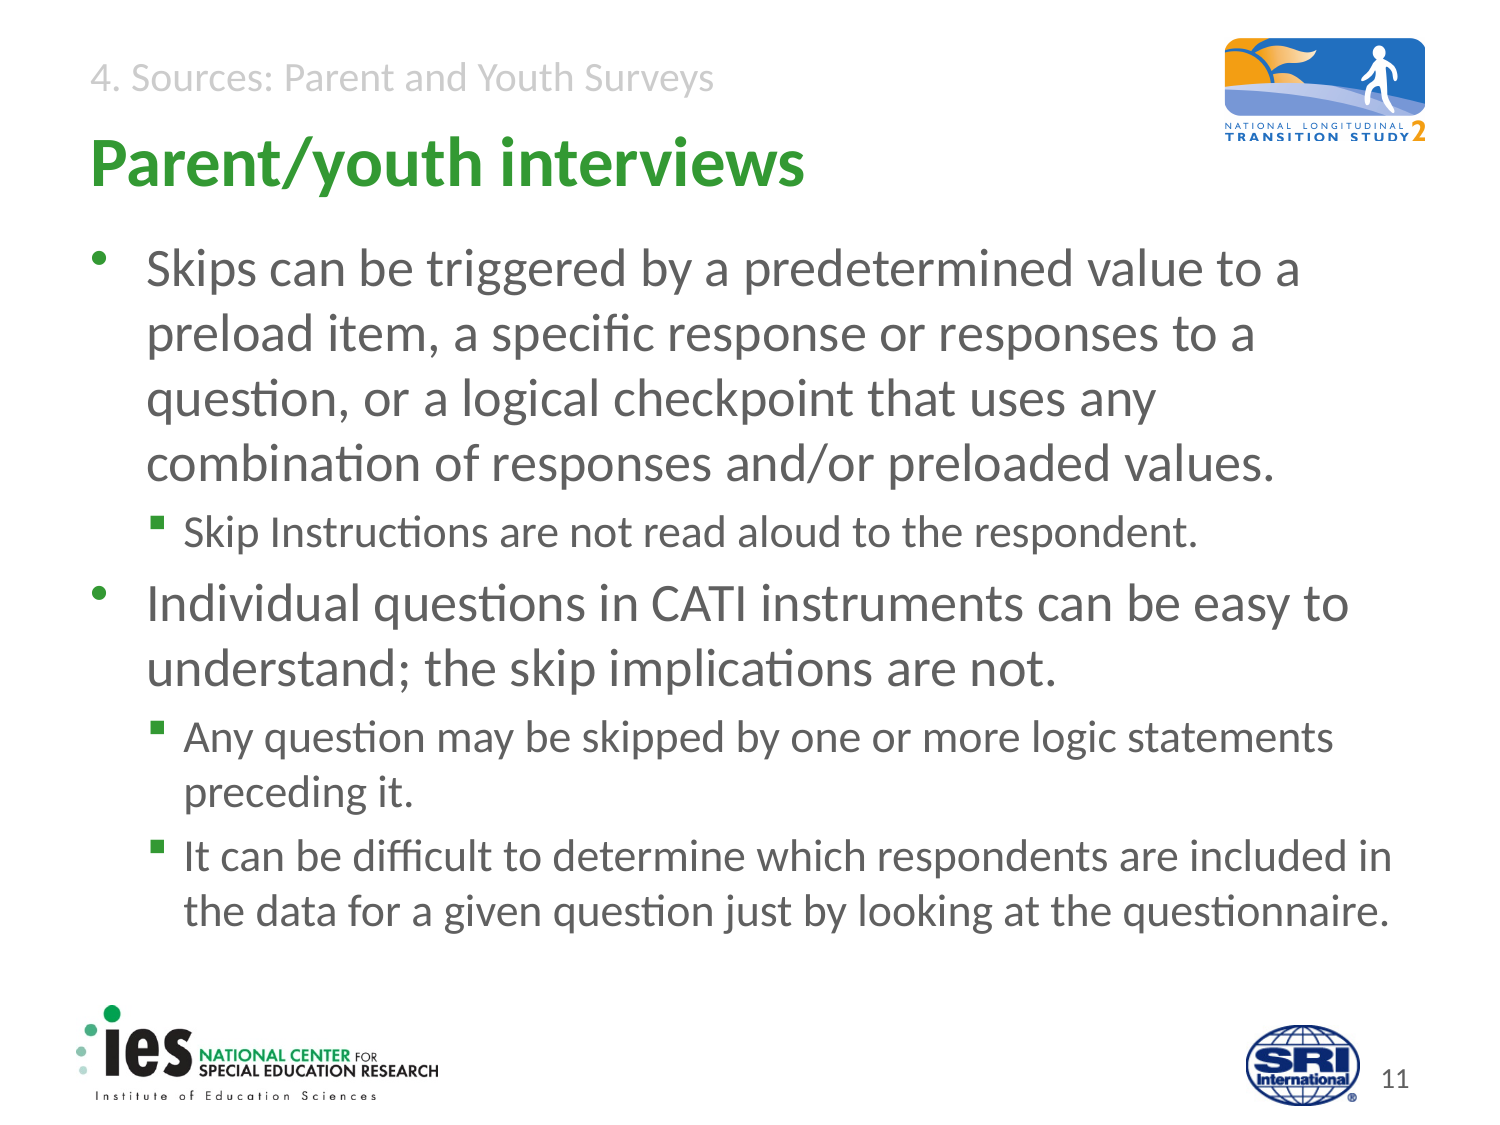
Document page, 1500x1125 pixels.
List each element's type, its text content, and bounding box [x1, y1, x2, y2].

list Skips can be triggered by a predetermined value to a preload item, a specific response or responses to a question, or a logical checkpoint that uses any combination of responses and/or preloaded values. Skip Instructions are not read aloud to the respondent. Individual questions in CATI instruments can be easy to understand; the skip implications are not. Any question may be skipped by one or more logic statements preceding it. It can be difficult to determine which respondents are included in the data for a given question just by looking at the questionnaire. [74, 224, 1451, 968]
slide_number 10 [1321, 1051, 1426, 1125]
title Parent/youth interviews [74, 90, 1426, 224]
picture [76, 1005, 438, 1100]
picture [1246, 1025, 1360, 1106]
